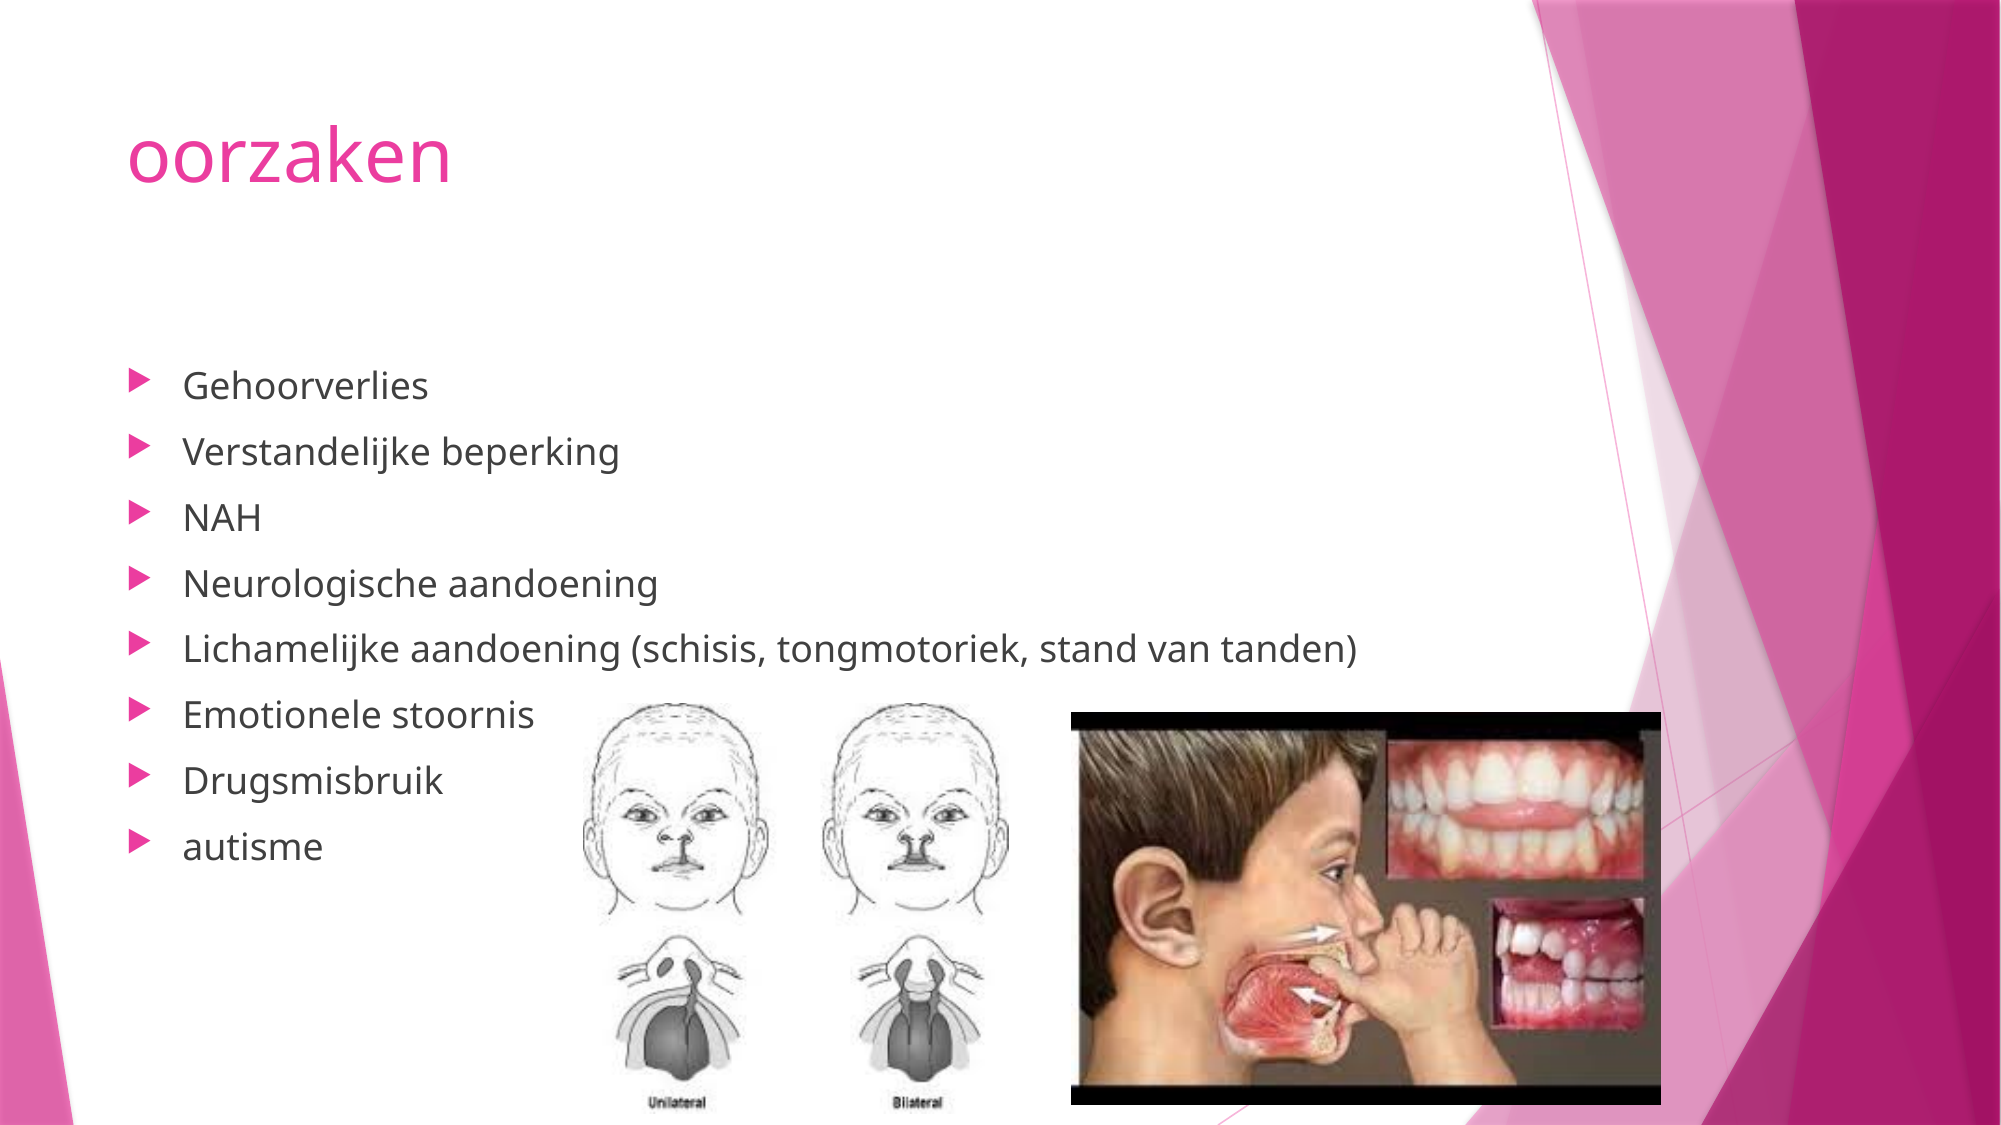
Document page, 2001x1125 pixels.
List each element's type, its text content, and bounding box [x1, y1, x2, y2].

title oorzaken [111, 99, 1522, 317]
picture [1071, 712, 1661, 1105]
list Gehoorverlies Verstandelijke beperking NAH Neurologische aandoening Lichamelijke aandoening (schisis, tongmotoriek, stand van tanden) Emotionele stoornis Drugsmisbruik autisme [111, 354, 1522, 992]
picture [582, 703, 1009, 1115]
